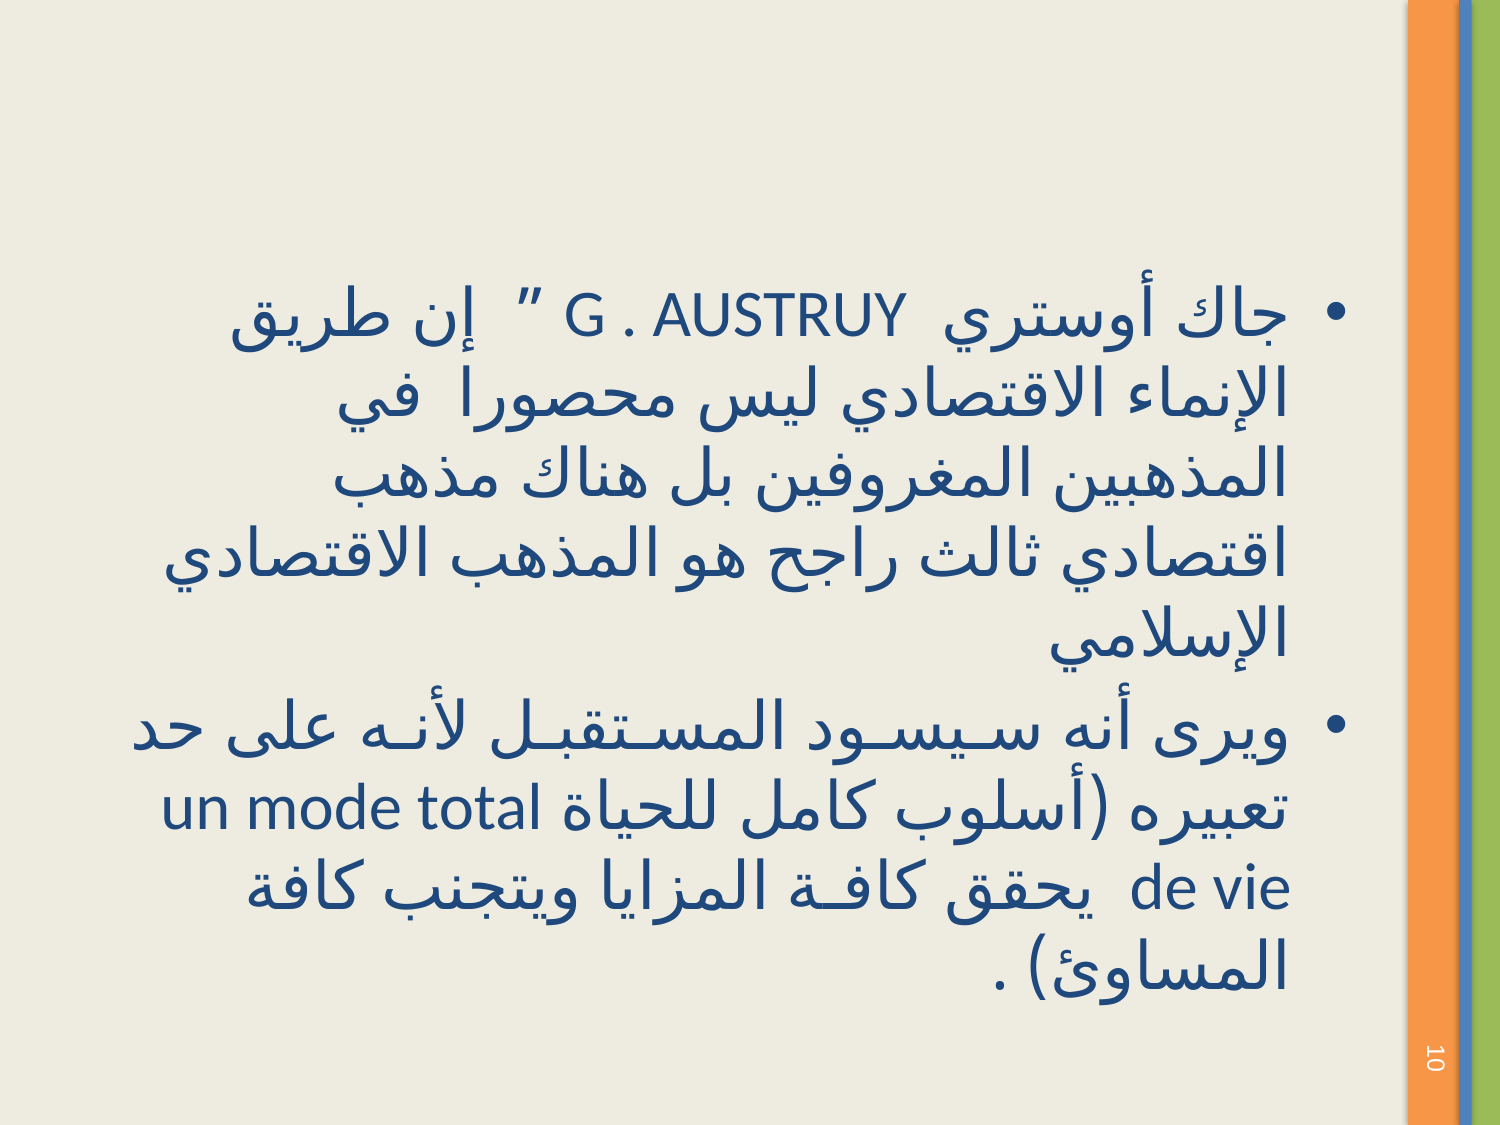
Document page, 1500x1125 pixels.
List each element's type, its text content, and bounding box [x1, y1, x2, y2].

list جاك أوستري G . AUSTRUY ” إن طريق الإنماء الاقتصادي ليس محصورا في المذهبين المغروفين بل هناك مذهب اقتصادي ثالث راجح هو المذهب الاقتصادي الإسلامي ويرى أنه سـيسـود المسـتقبـل لأنـه على حد تعبيره (أسلوب كامل للحياة un mode total de vie يحقق كافـة المزايا ويتجنب كافة المساوئ) . [75, 262, 1363, 1005]
slide_number 10 [1407, 928, 1468, 1088]
